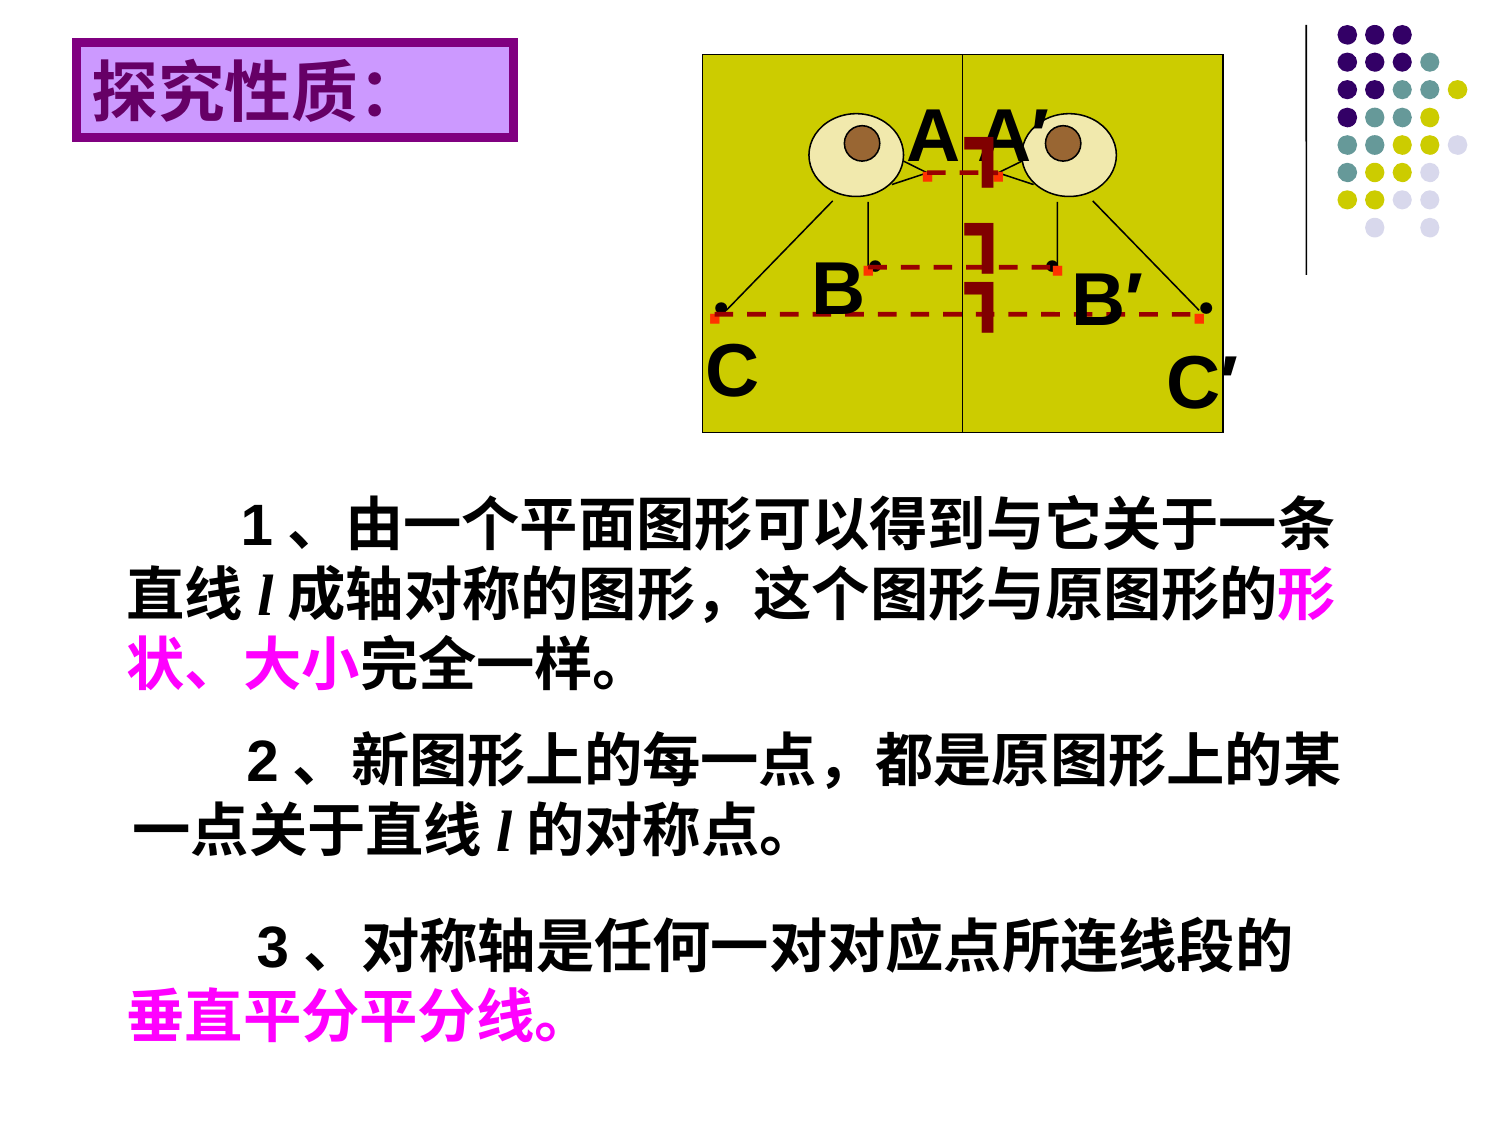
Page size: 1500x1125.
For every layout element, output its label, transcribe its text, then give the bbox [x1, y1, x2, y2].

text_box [891, 78, 1082, 140]
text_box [962, 54, 1235, 265]
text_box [1059, 219, 1129, 230]
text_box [1177, 266, 1258, 312]
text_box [690, 314, 1271, 387]
text_box 2、新图形上的每一点，都是原图形上的某一点关于直线l的对称点。 [117, 716, 1359, 871]
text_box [690, 266, 793, 313]
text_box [903, 147, 1058, 221]
text_box 1、由一个平面图形可以得到与它关于一条直线l成轴对称的图形，这个图形与原图形的形状、大小完全一样。 [112, 479, 1353, 705]
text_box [844, 219, 902, 230]
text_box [690, 54, 961, 266]
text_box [690, 395, 957, 433]
text_box 3、对称轴是任何一对对应点所连线段的垂直平分平分线。 [111, 901, 1350, 1057]
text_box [962, 396, 1235, 433]
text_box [796, 231, 1176, 304]
text_box 探究性质： [76, 42, 514, 138]
